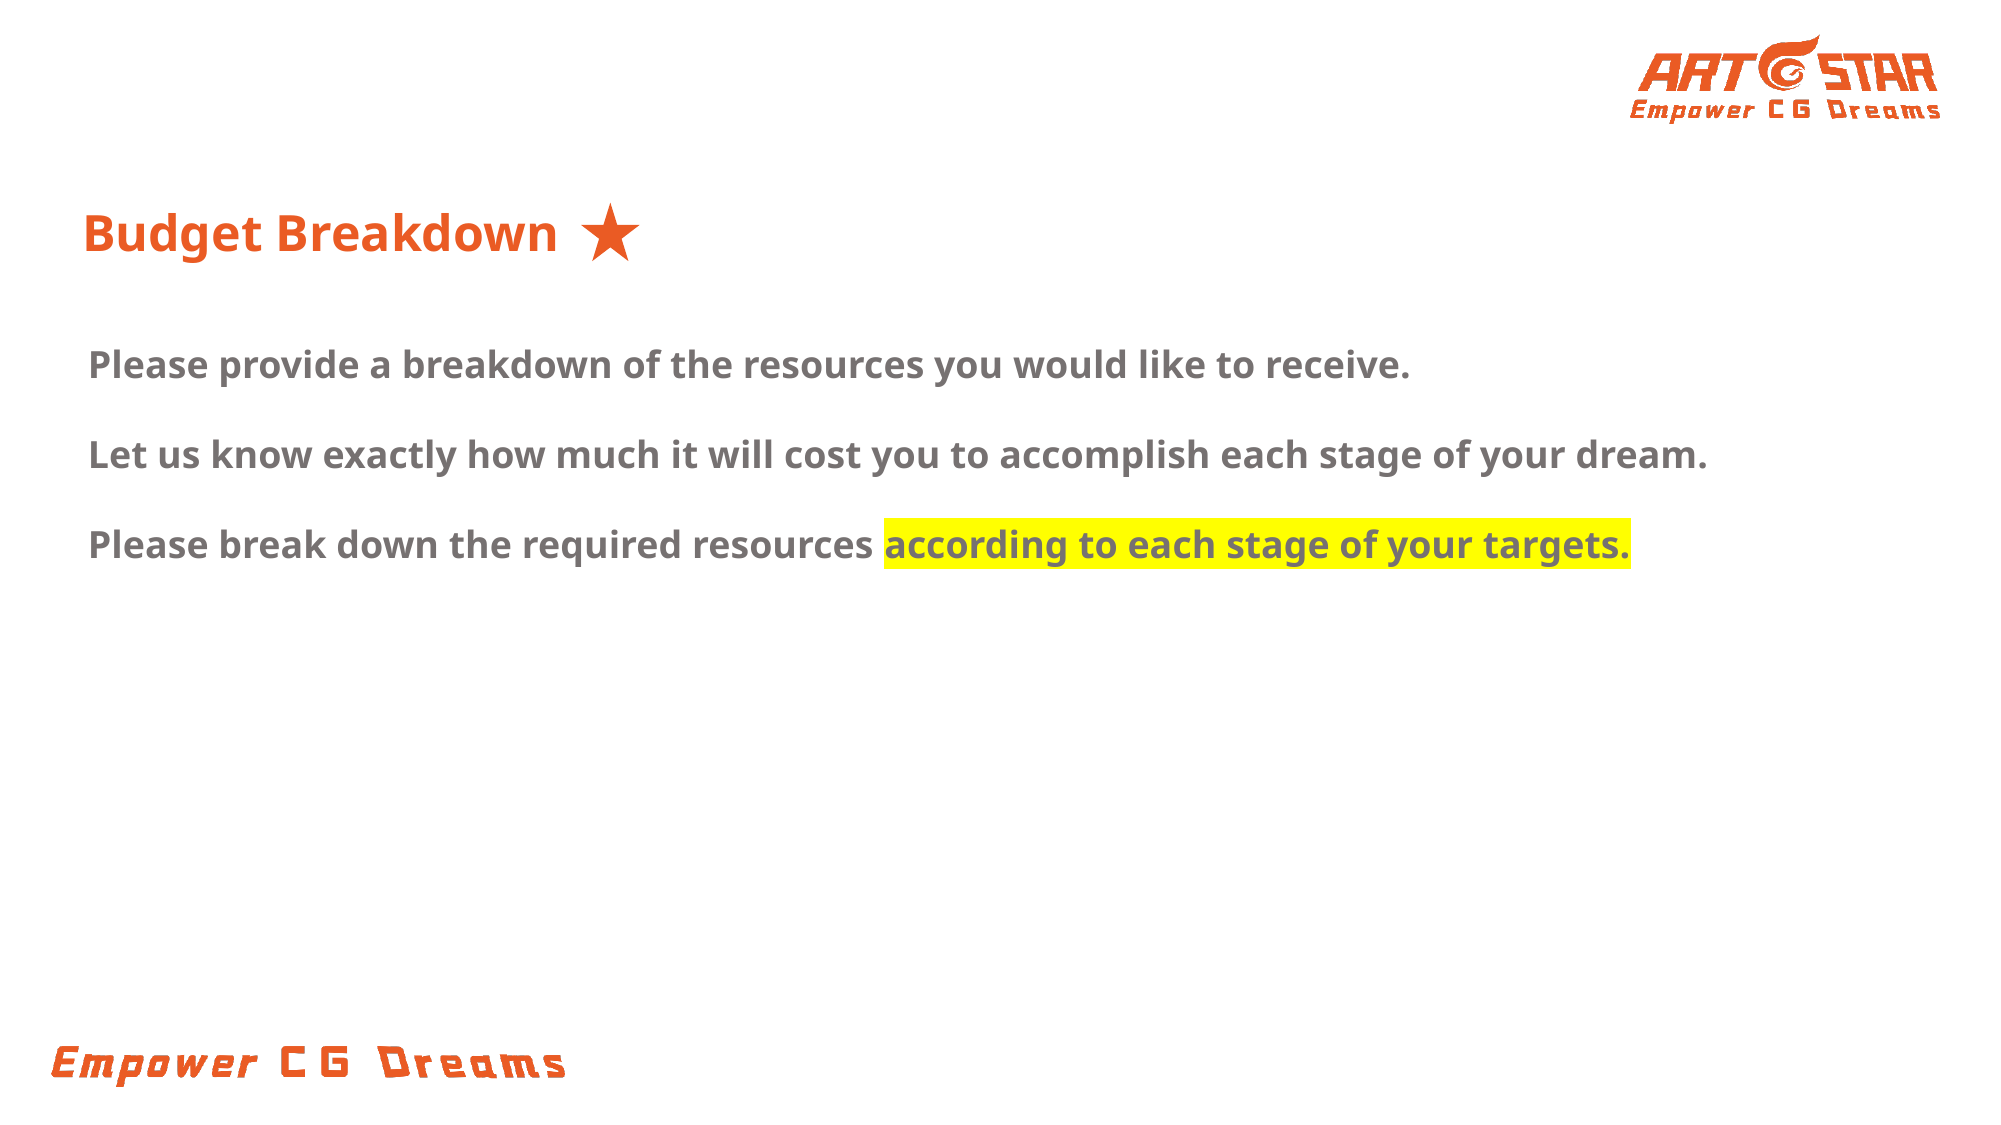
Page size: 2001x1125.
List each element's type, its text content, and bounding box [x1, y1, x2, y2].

picture [1630, 34, 1940, 124]
text_box Please provide a breakdown of the resources you would like to receive. Let us know exactly how much it will cost you to accomplish each stage of your dream. Please break down the required resources according to each stage of your targets. [73, 333, 1812, 573]
text_box [577, 199, 643, 264]
text_box Budget Breakdown [47, 193, 595, 269]
picture [51, 1039, 565, 1087]
